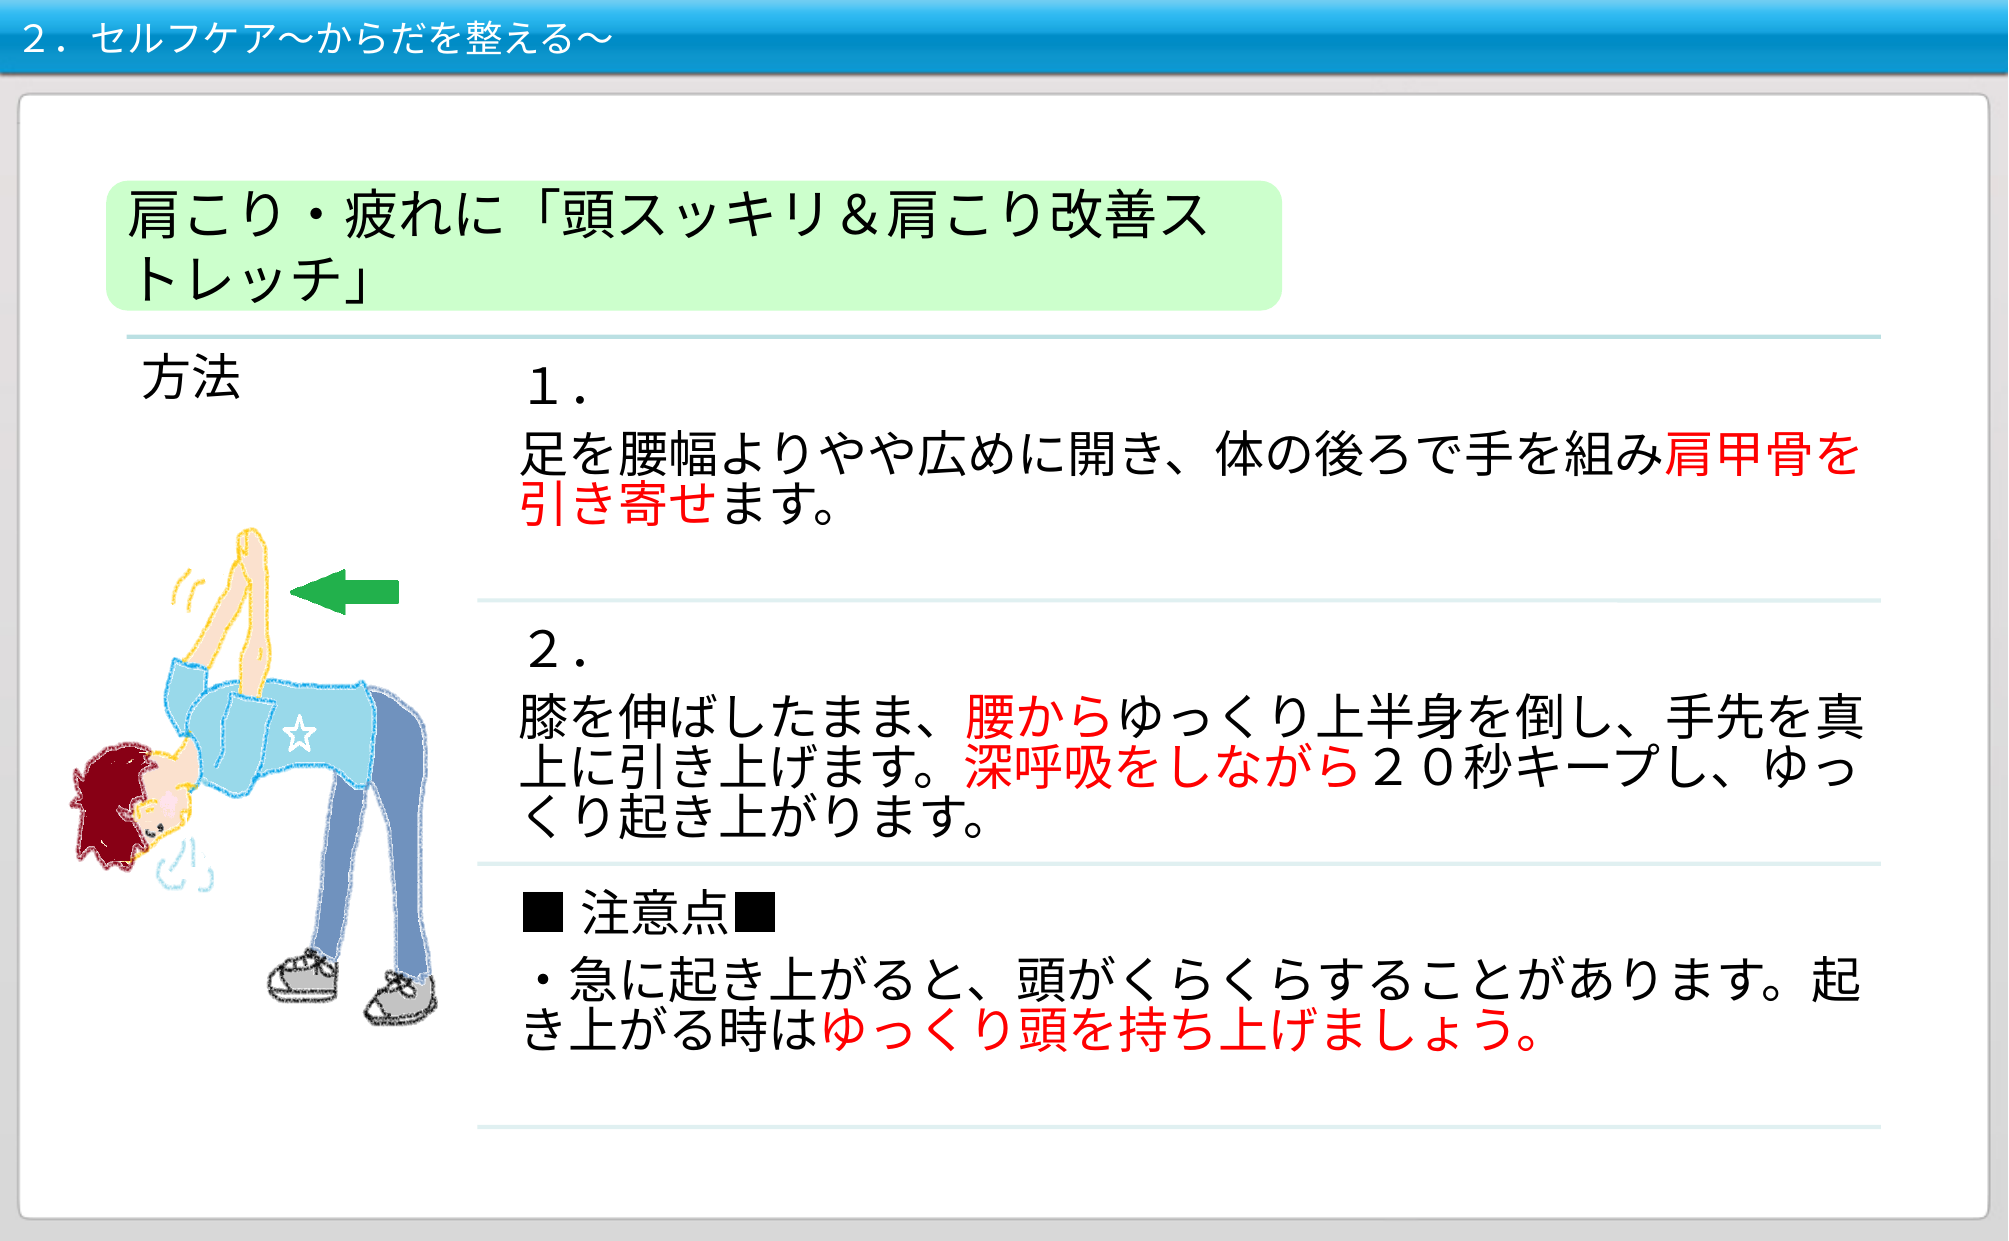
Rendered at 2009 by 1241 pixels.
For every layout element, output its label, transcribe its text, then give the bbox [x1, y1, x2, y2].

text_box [126, 336, 1882, 1141]
title ２．セルフケア～からだを整える～ [0, 0, 2008, 76]
text_box 肩こり・疲れに「頭スッキリ＆肩こり改善ストレッチ」 [104, 178, 1285, 313]
list [39, 122, 1961, 1187]
picture [0, 76, 2008, 1241]
